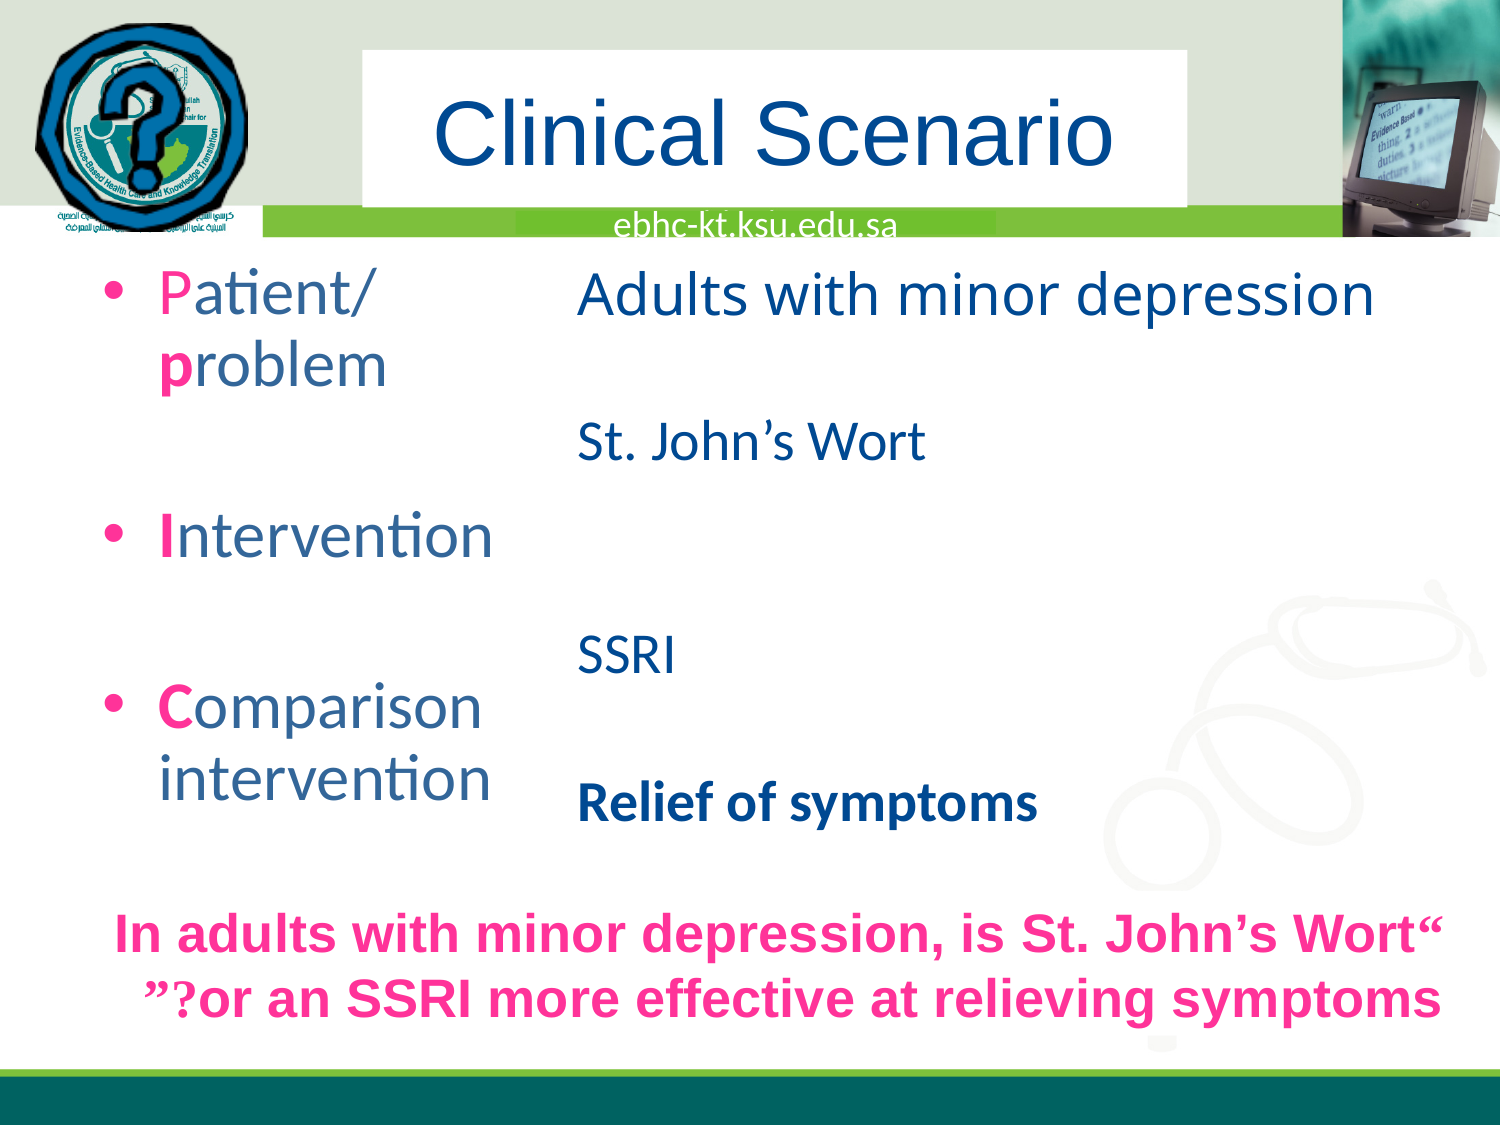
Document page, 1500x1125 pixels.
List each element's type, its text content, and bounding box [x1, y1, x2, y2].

text_box Clinical Scenario [362, 49, 1188, 208]
picture [0, 0, 1500, 1125]
text_box “In adults with minor depression, is St. John’s Wort or an SSRI more effective at relieving symptoms?” [46, 890, 1460, 1036]
list Patient/problem Intervention Comparison intervention Outcome(s) [87, 249, 601, 876]
list Adults with minor depression St. John’s Wort SSRI Relief of symptoms [562, 257, 1401, 884]
